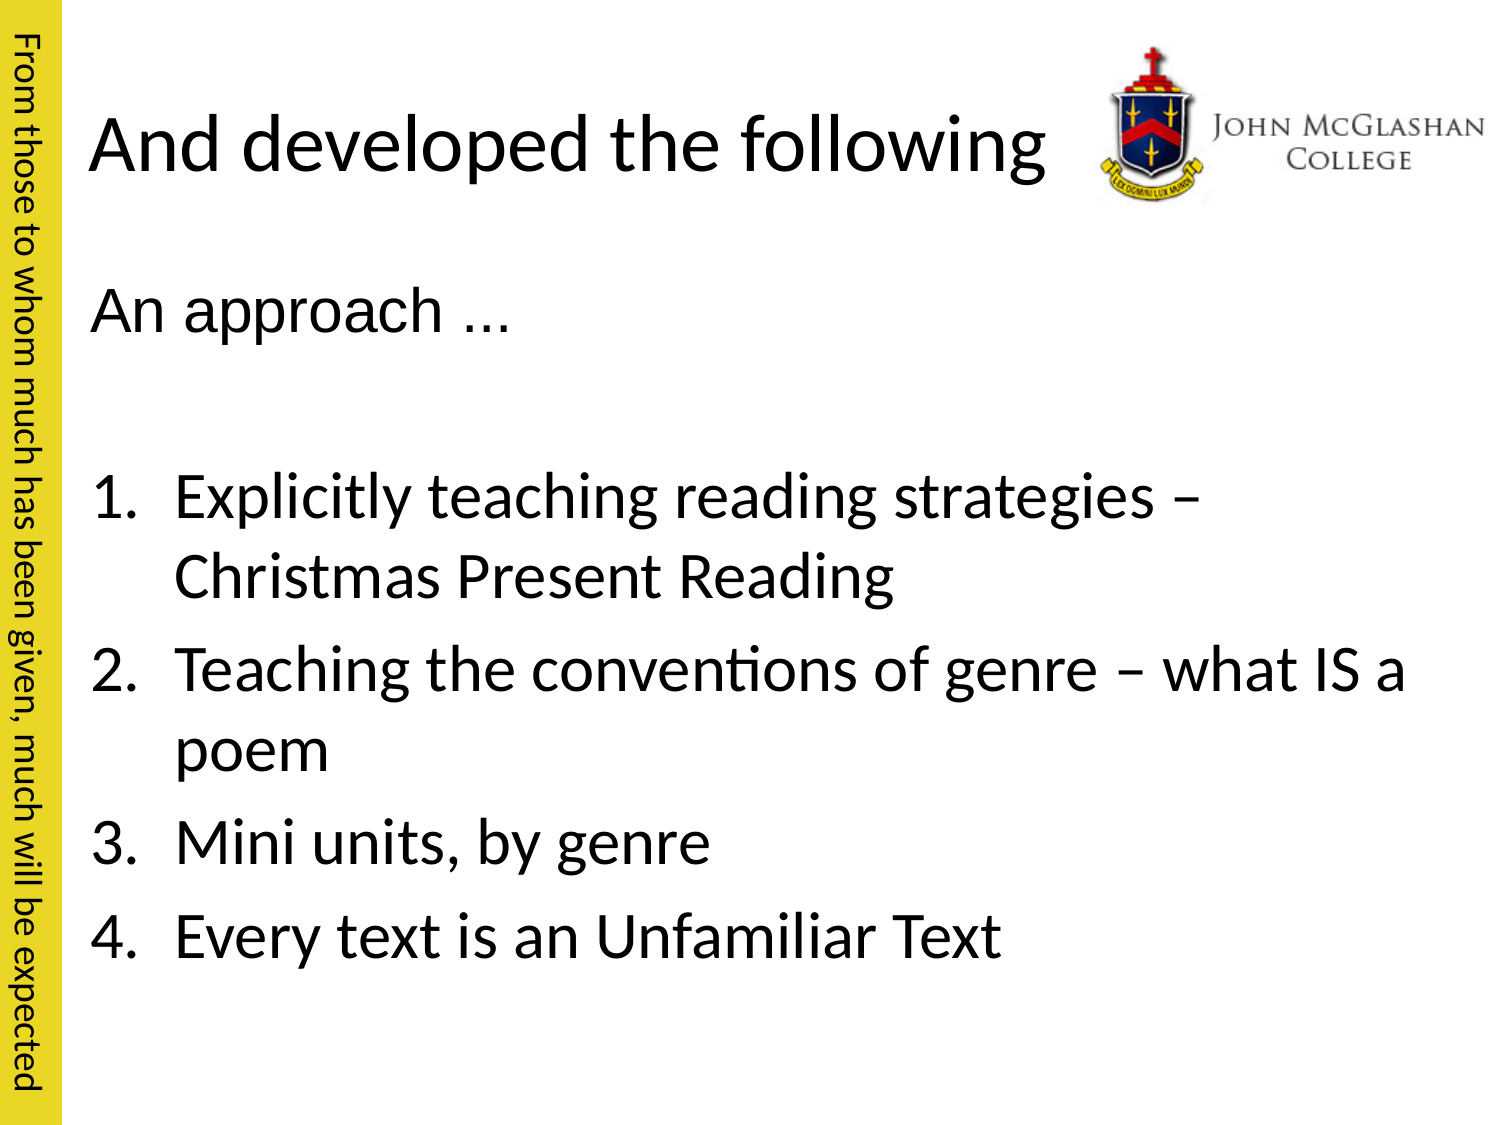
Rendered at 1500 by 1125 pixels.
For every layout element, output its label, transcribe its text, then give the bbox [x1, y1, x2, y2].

title And developed the following [61, 45, 1075, 233]
list An approach ... Explicitly teaching reading strategies – Christmas Present Reading Teaching the conventions of genre – what IS a poem Mini units, by genre Every text is an Unfamiliar Text [75, 262, 1425, 1005]
picture [1092, 44, 1487, 206]
